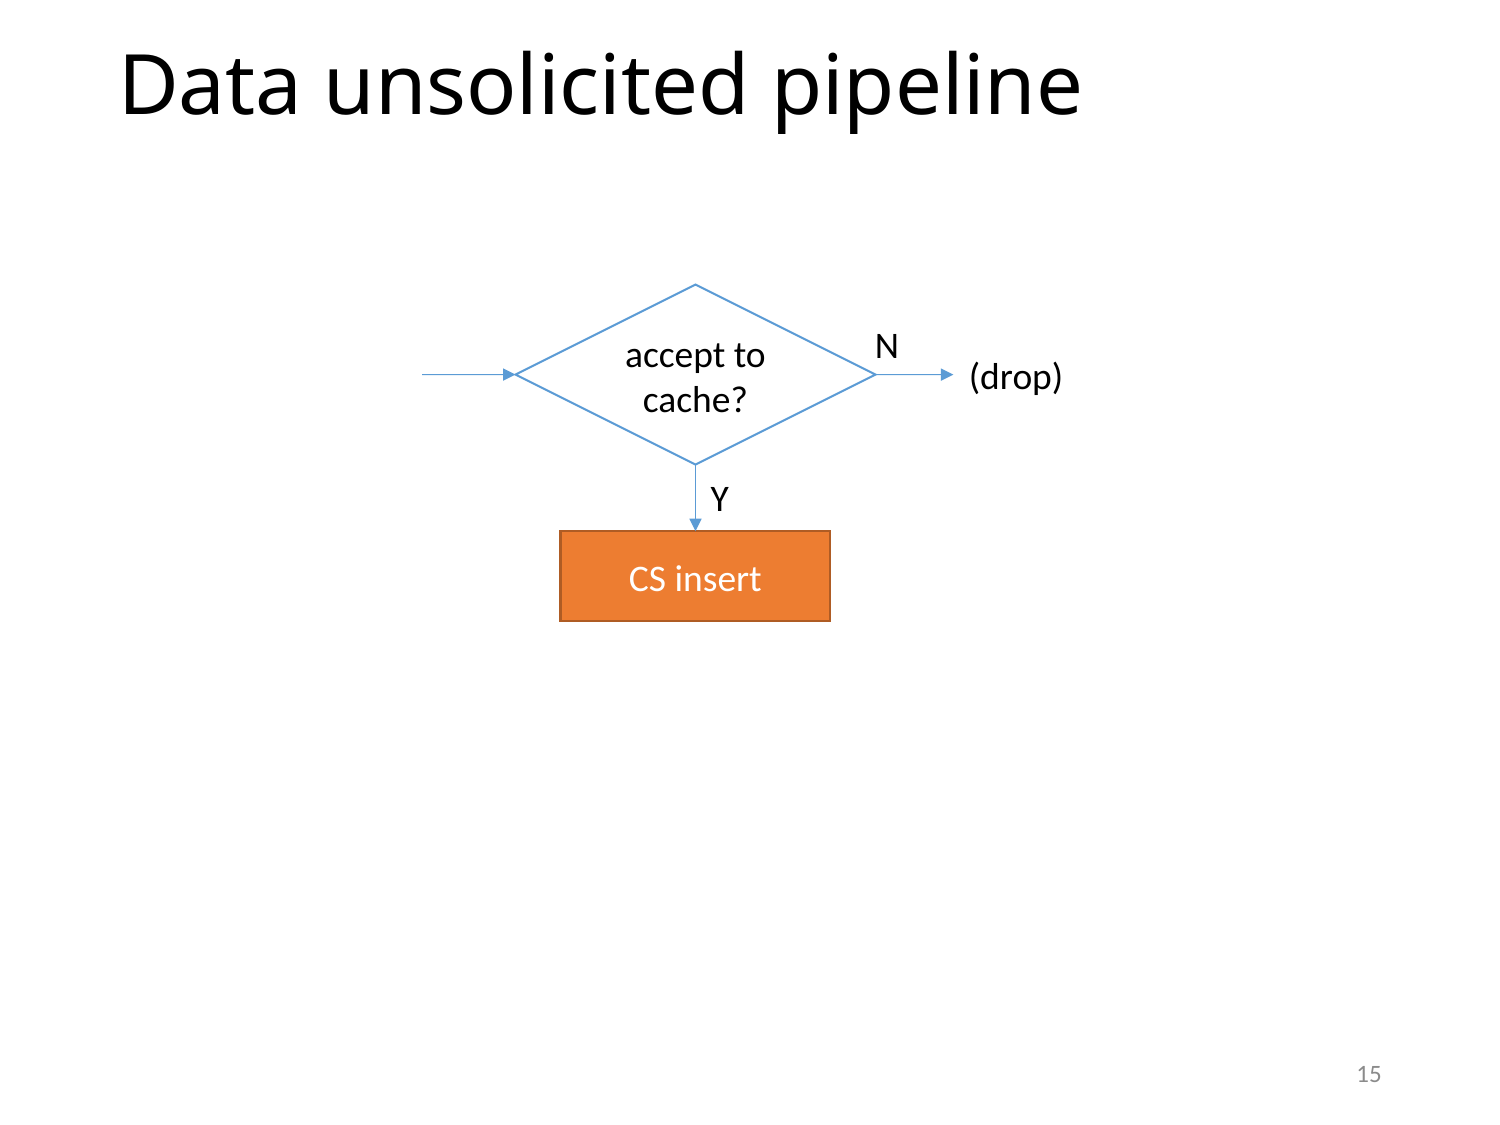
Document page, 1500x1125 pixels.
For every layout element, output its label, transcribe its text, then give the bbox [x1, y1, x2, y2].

title Data unsolicited pipeline [103, 2, 1397, 174]
text_box N [860, 314, 915, 374]
text_box CS insert [559, 530, 831, 622]
slide_number 15 [1059, 1042, 1397, 1103]
text_box (drop) [954, 344, 1079, 405]
text_box Y [696, 466, 744, 527]
text_box accept to cache? [515, 283, 875, 466]
